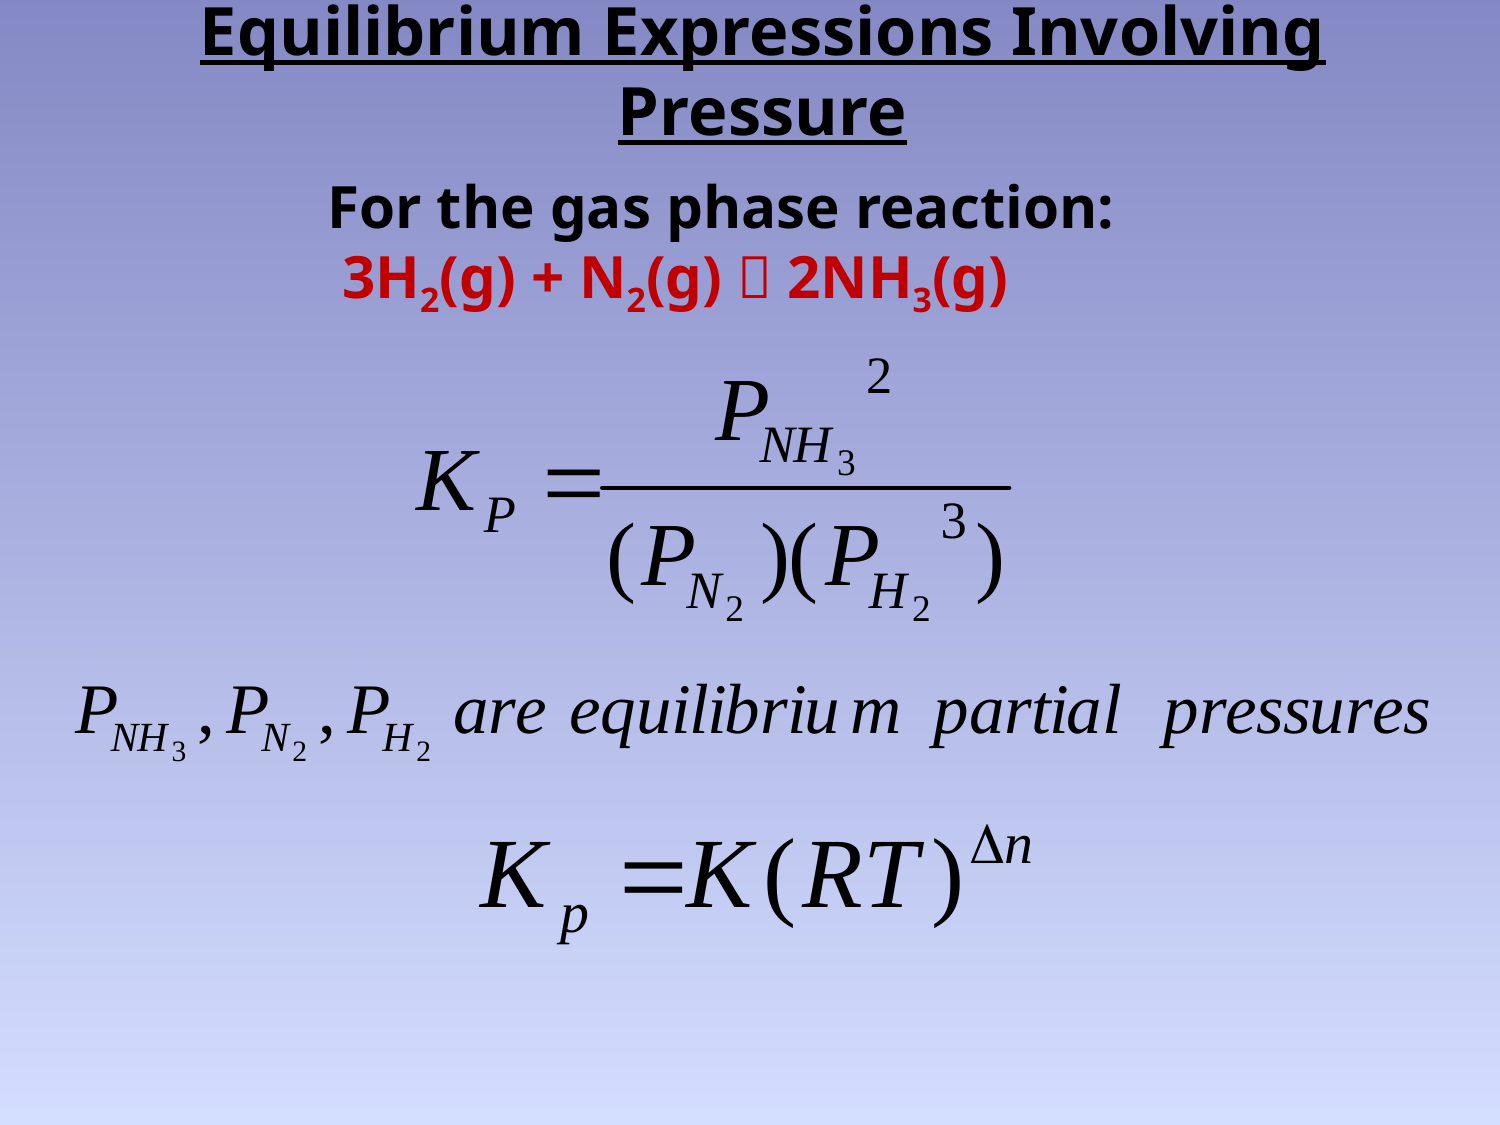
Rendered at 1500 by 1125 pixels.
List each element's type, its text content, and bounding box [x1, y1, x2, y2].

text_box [62, 662, 1449, 776]
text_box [399, 337, 1030, 638]
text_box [462, 799, 1051, 966]
title Equilibrium Expressions Involving Pressure [49, 0, 1476, 138]
text_box For the gas phase reaction: 3H2(g) + N2(g)  2NH3(g) [312, 162, 1135, 327]
